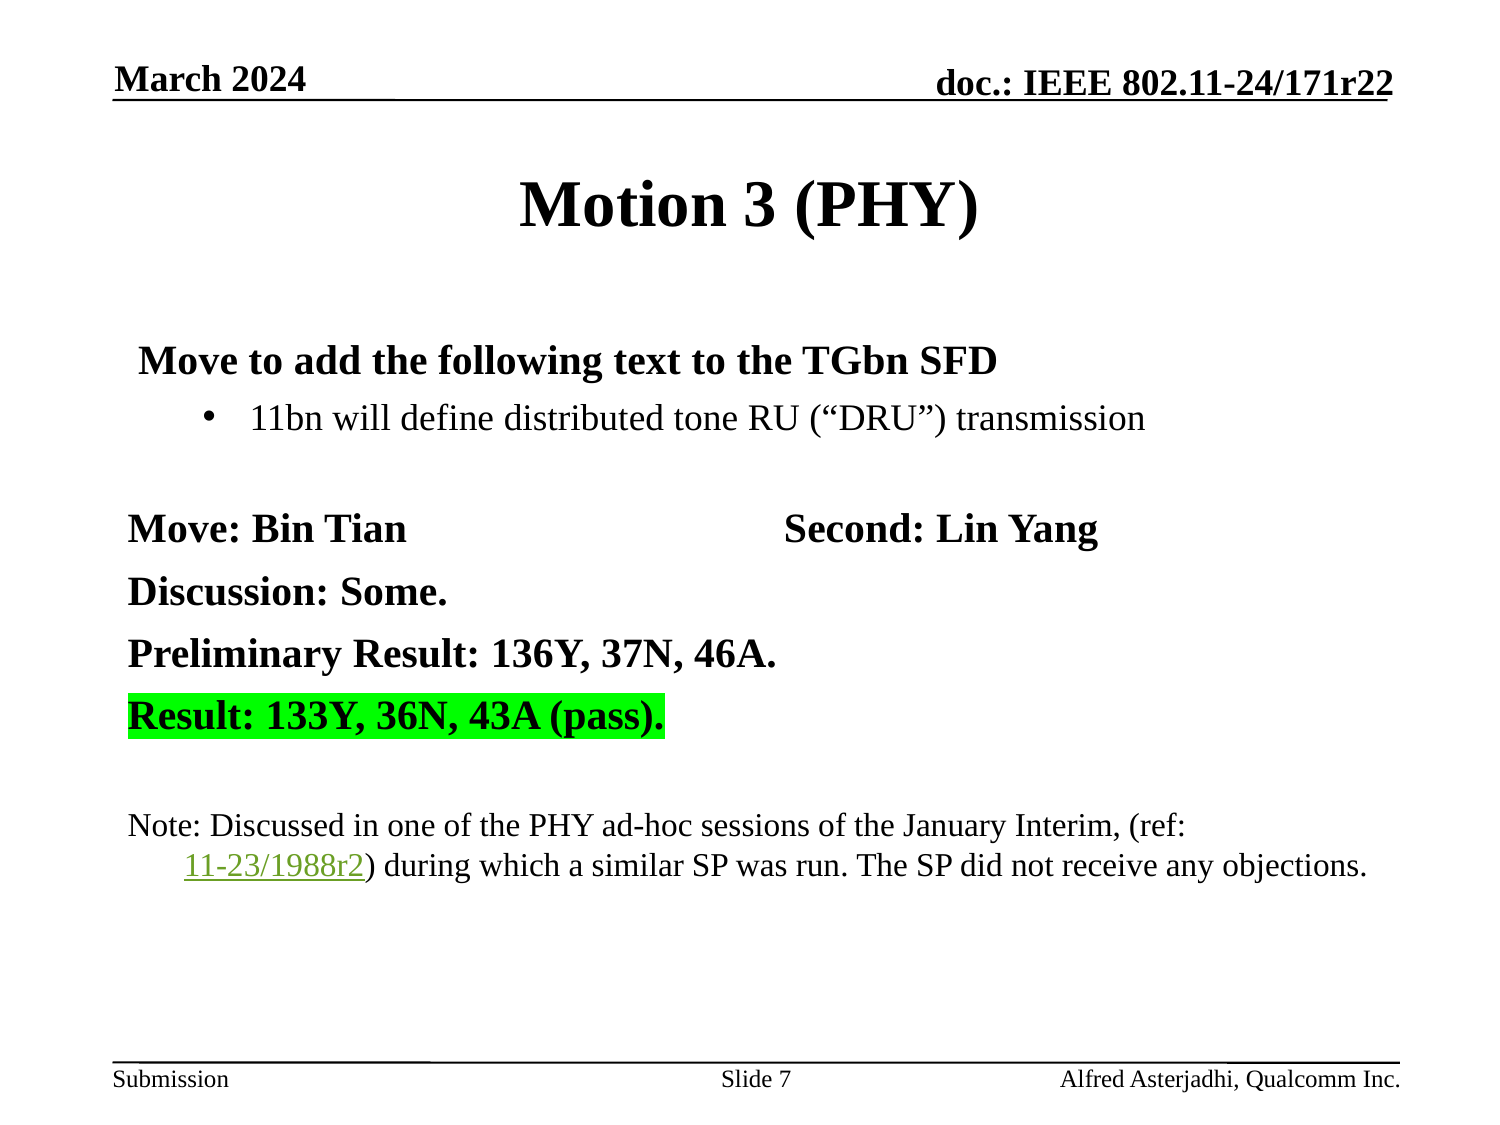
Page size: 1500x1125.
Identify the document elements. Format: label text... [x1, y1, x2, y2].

footer Alfred Asterjadhi, Qualcomm Inc. [878, 1061, 1402, 1093]
list Move to add the following text to the TGbn SFD 11bn will define distributed tone RU (“DRU”) transmission Move: Bin Tian Second: Lin Yang Discussion: Some. Preliminary Result: 136Y, 37N, 46A. Result: 133Y, 36N, 43A (pass). Note: Discussed in one of the PHY ad-hoc sessions of the January Interim, (ref: 11-23/1988r2) during which a similar SP was run. The SP did not receive any objections. [112, 324, 1388, 1000]
slide_number Slide 7 [712, 1061, 800, 1123]
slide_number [114, 54, 423, 100]
title Motion 3 (PHY) [112, 112, 1388, 288]
